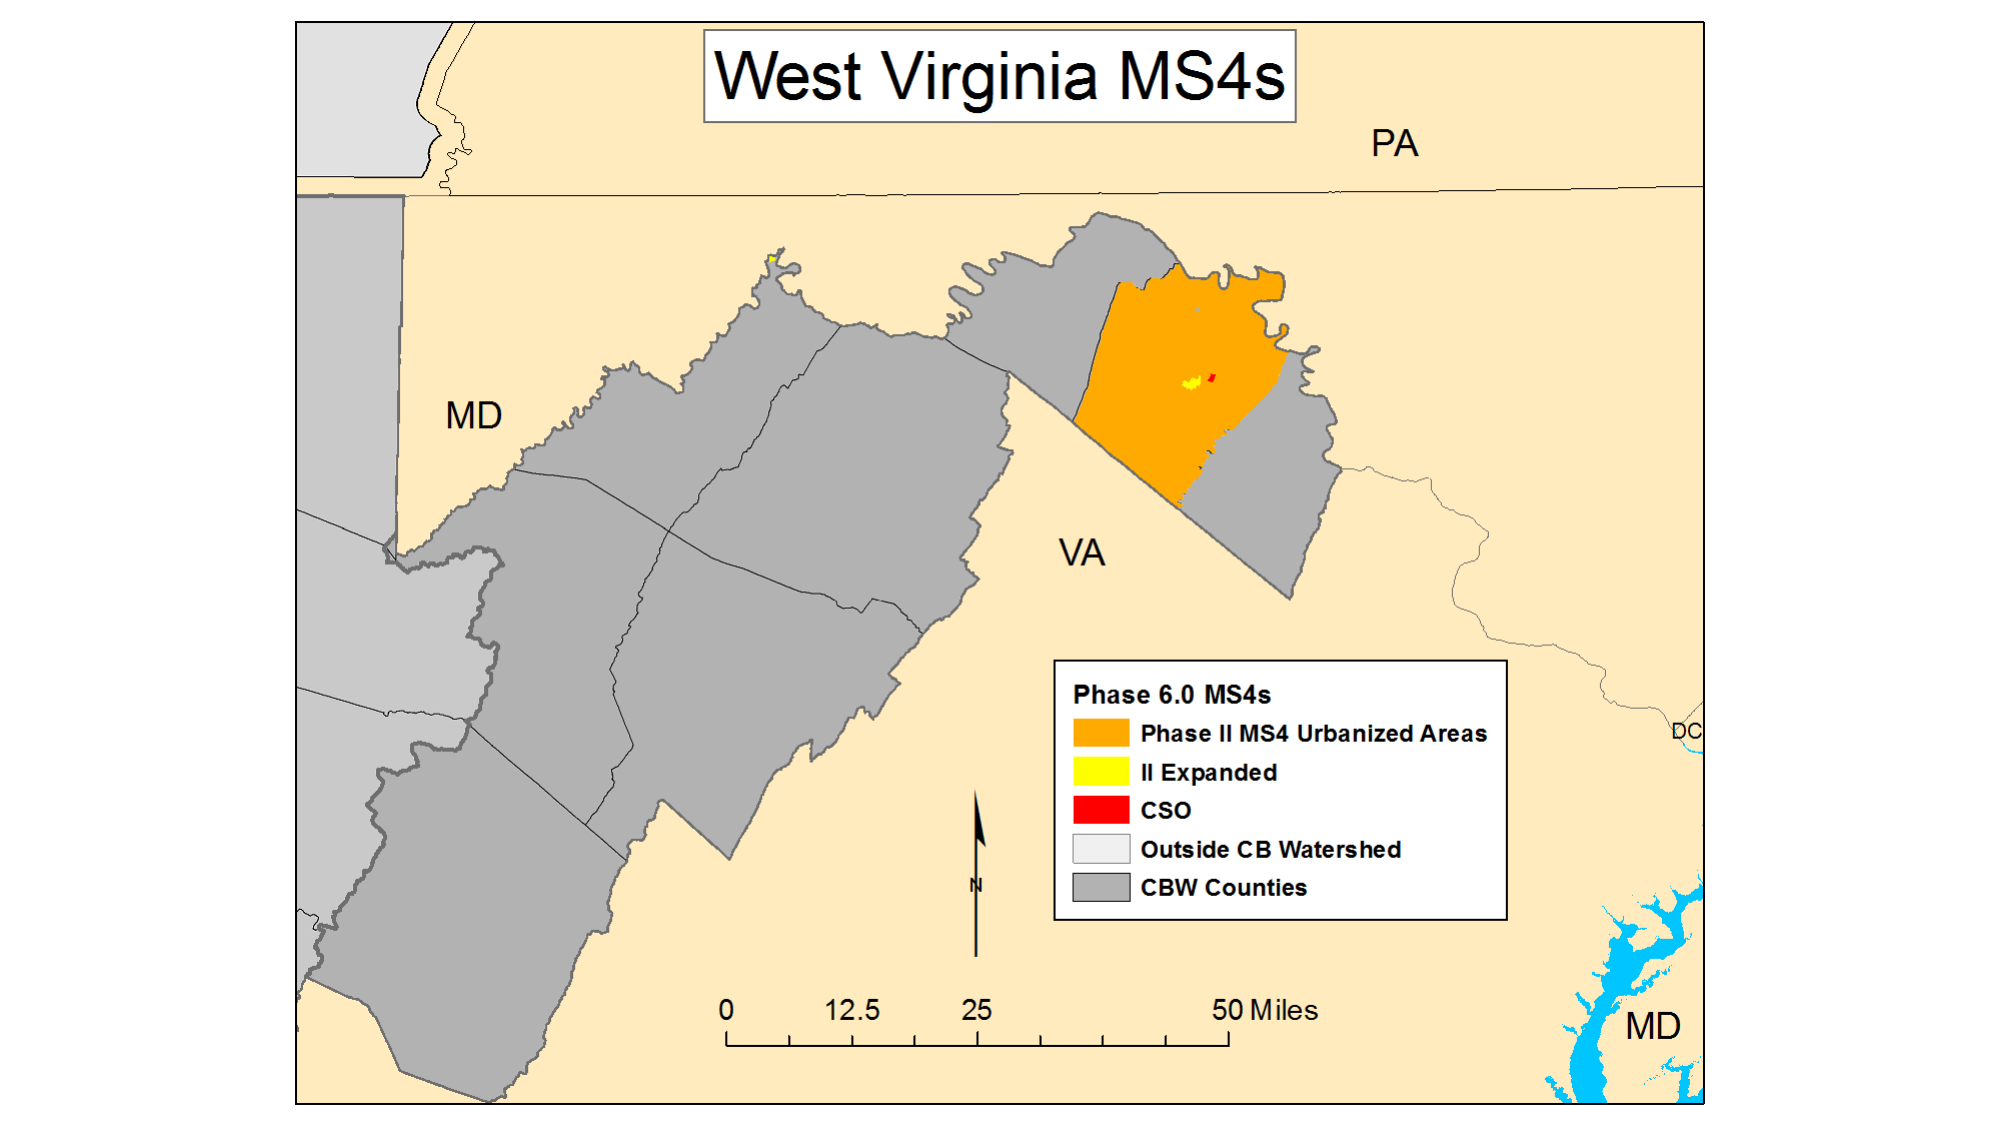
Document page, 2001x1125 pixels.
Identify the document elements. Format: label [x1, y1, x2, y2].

picture [272, 0, 1728, 1125]
